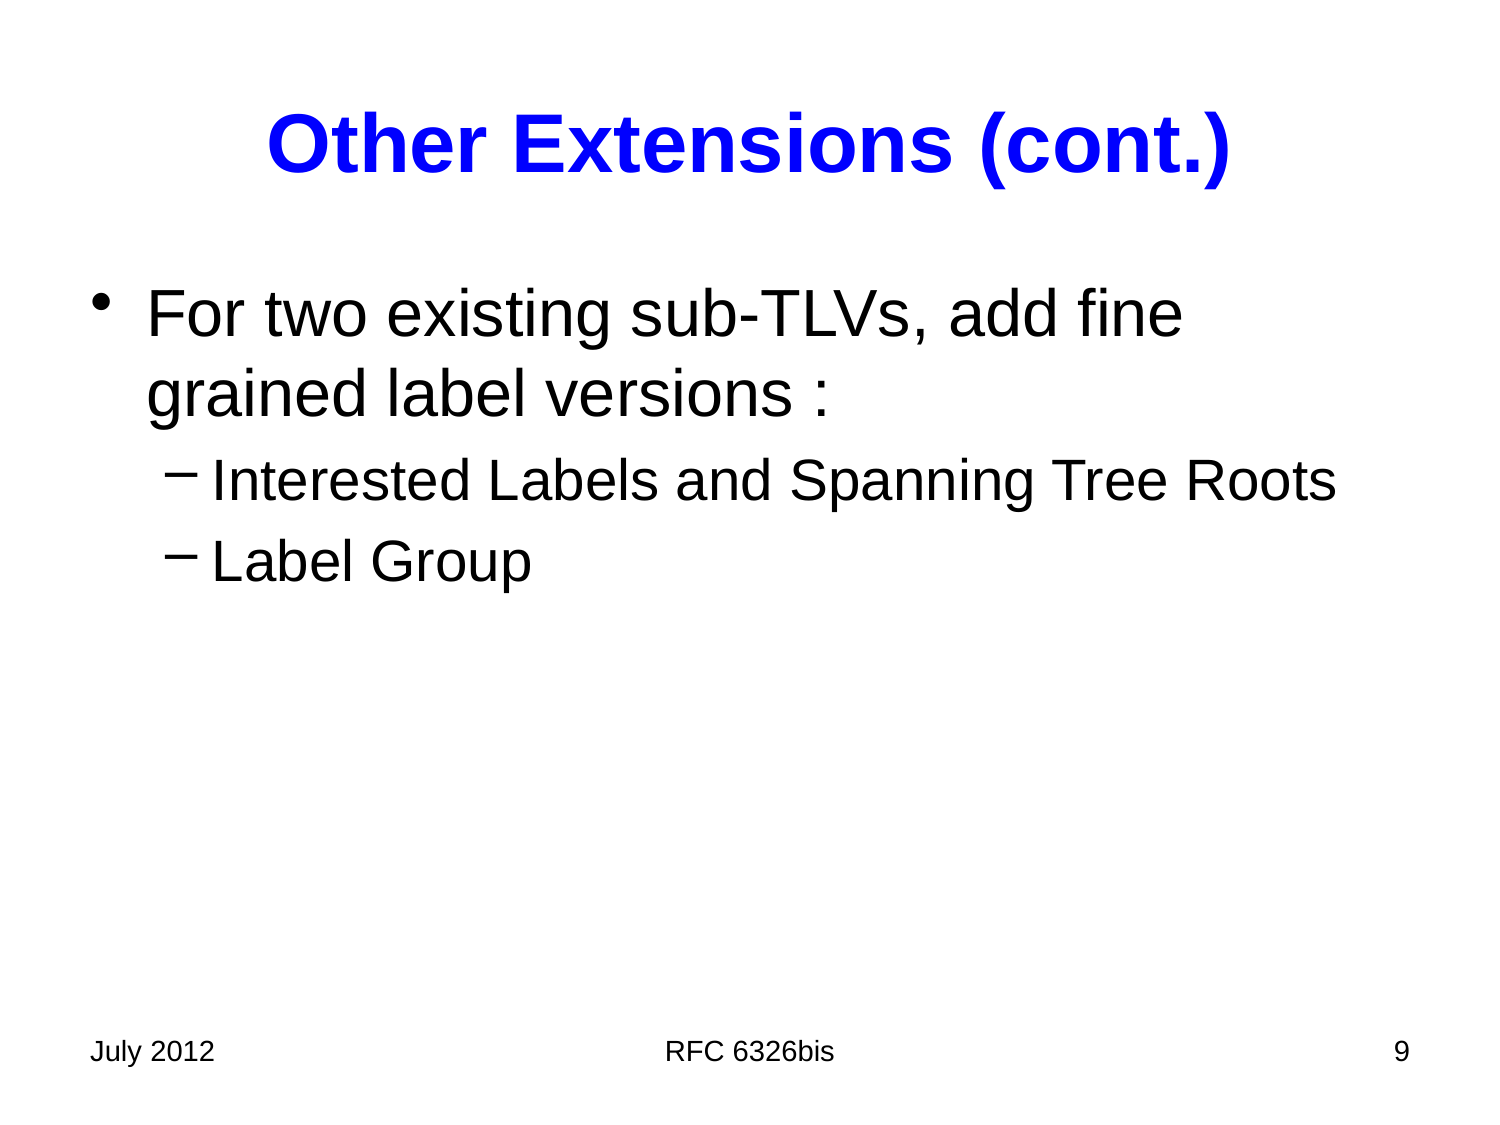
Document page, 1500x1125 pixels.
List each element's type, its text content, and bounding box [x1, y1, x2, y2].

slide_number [74, 1024, 426, 1103]
footer RFC 6326bis [512, 1024, 988, 1103]
slide_number 9 [1074, 1024, 1426, 1103]
title Other Extensions (cont.) [75, 45, 1425, 233]
list For two existing sub-TLVs, add fine grained label versions : Interested Labels and Spanning Tree Roots Label Group [75, 262, 1425, 1005]
